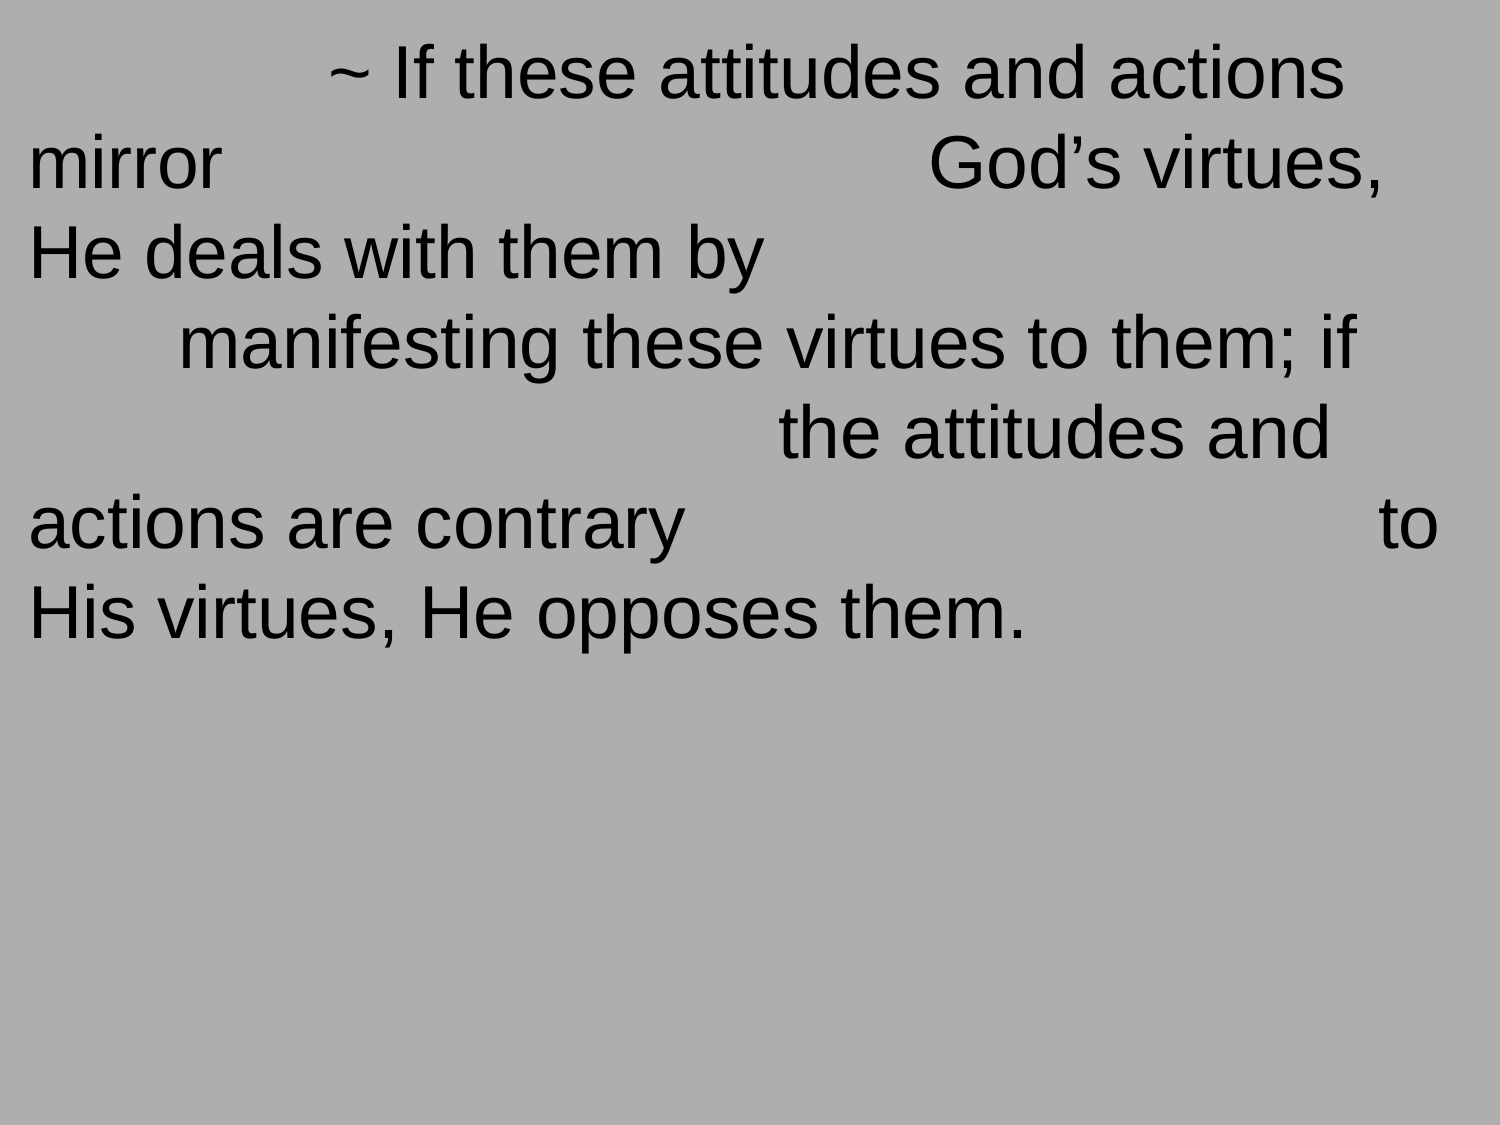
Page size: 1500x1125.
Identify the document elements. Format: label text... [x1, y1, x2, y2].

subtitle ~ If these attitudes and actions mirror God’s virtues, He deals with them by manifesting these virtues to them; if the attitudes and actions are contrary to His virtues, He opposes them. [13, 16, 1489, 1108]
